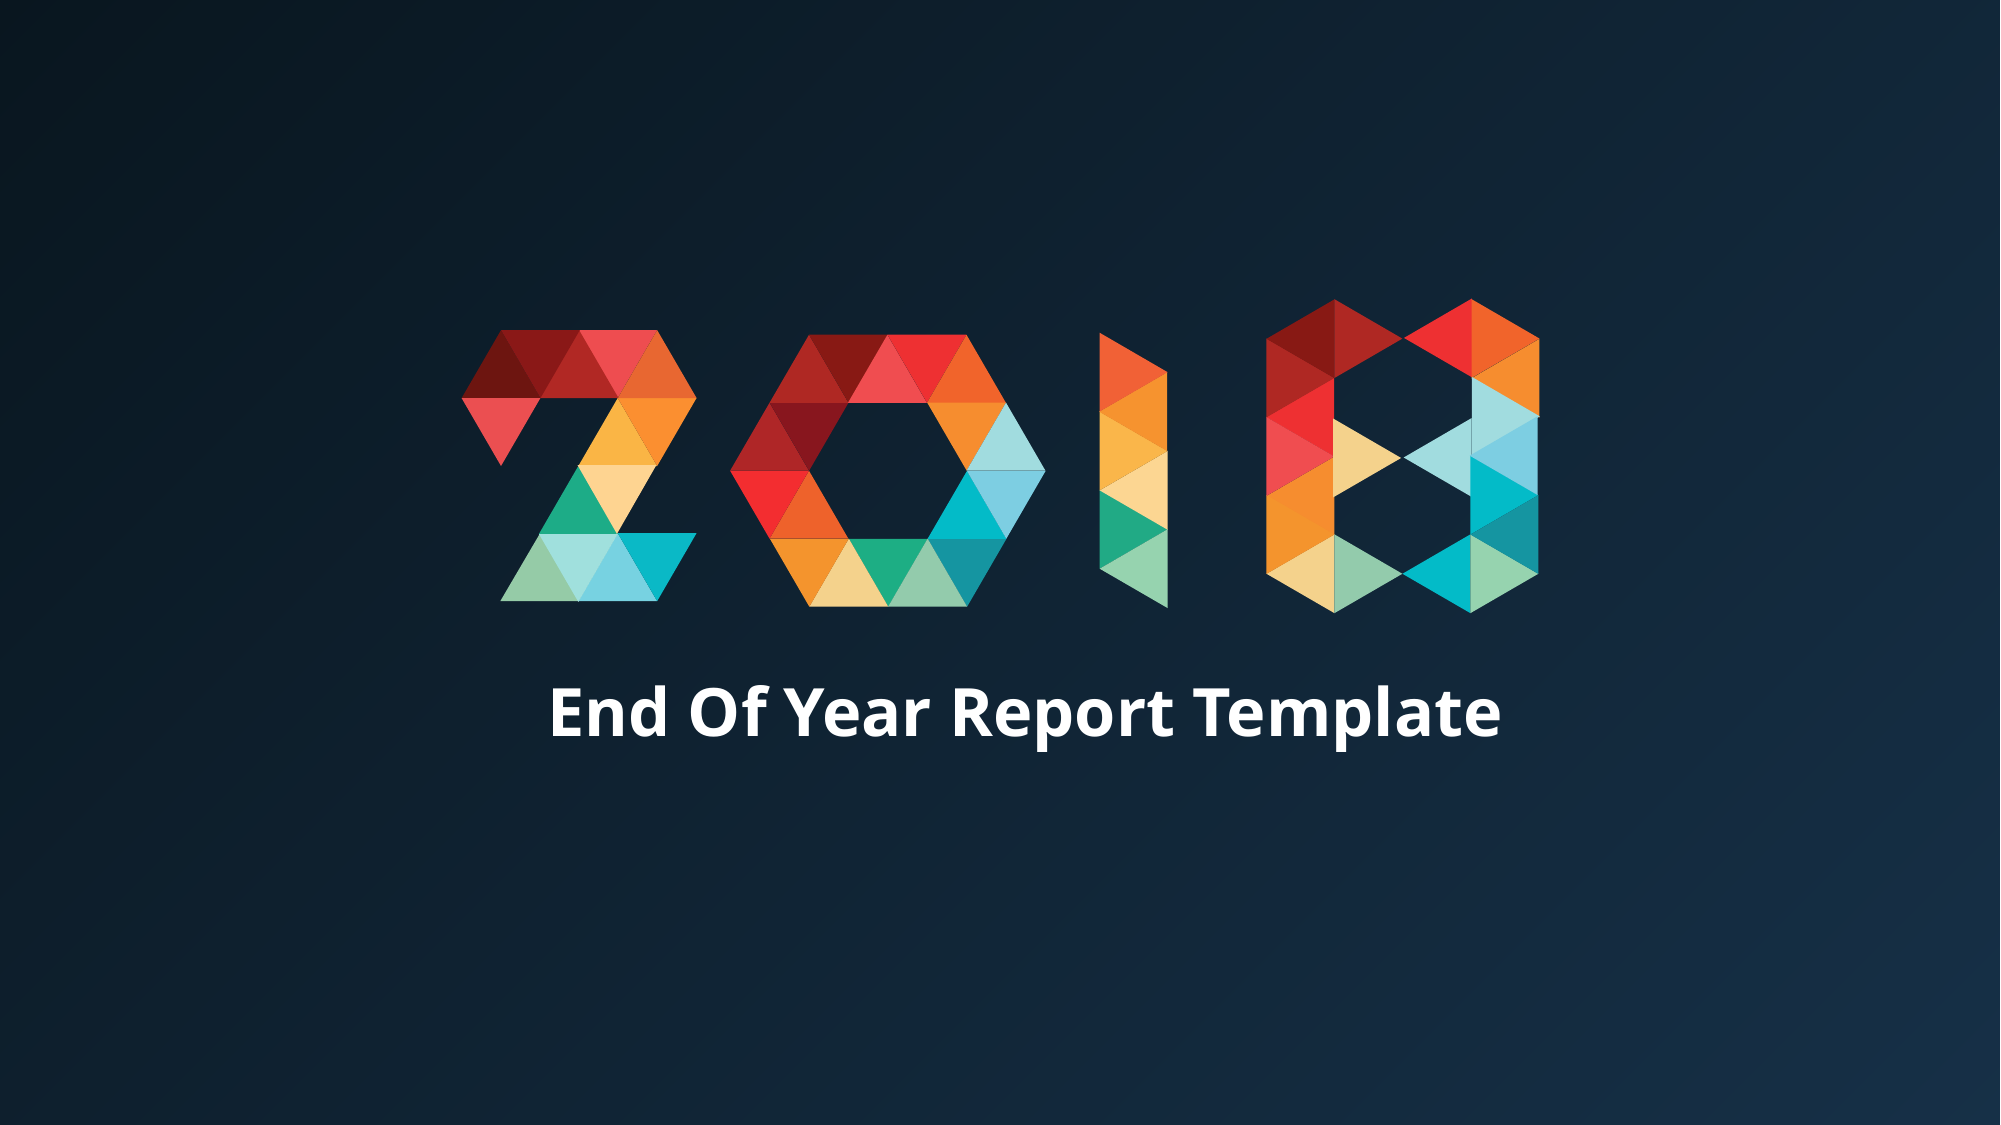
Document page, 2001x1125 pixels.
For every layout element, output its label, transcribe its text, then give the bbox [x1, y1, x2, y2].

text_box [846, 335, 925, 404]
text_box [578, 400, 654, 464]
text_box [925, 401, 1005, 470]
text_box [538, 536, 618, 604]
text_box [1265, 496, 1333, 576]
text_box [931, 540, 1007, 606]
text_box [1470, 375, 1538, 453]
text_box [1401, 417, 1470, 497]
text_box [728, 404, 808, 472]
text_box [1468, 493, 1540, 576]
text_box [1098, 330, 1170, 414]
text_box [461, 331, 537, 396]
text_box [498, 536, 576, 603]
text_box [1333, 297, 1403, 380]
text_box [499, 329, 582, 396]
text_box [767, 335, 846, 404]
text_box [965, 469, 1048, 541]
text_box [925, 472, 1005, 540]
text_box [1267, 538, 1333, 614]
text_box [1473, 337, 1541, 415]
text_box [771, 472, 851, 540]
text_box [770, 540, 850, 609]
text_box [1265, 417, 1332, 498]
text_box [769, 404, 849, 473]
text_box [811, 540, 890, 608]
text_box [1469, 458, 1534, 533]
text_box [926, 332, 1006, 401]
text_box [543, 331, 621, 400]
text_box [580, 538, 656, 603]
text_box [885, 333, 965, 402]
text_box [1100, 453, 1169, 532]
text_box [537, 467, 616, 536]
text_box End Of Year Report Template [500, 662, 1551, 758]
text_box [1098, 492, 1164, 567]
text_box [1098, 414, 1167, 493]
text_box [582, 329, 656, 393]
text_box [618, 532, 699, 604]
text_box [966, 400, 1046, 469]
text_box [1097, 530, 1169, 610]
text_box [729, 472, 809, 541]
text_box [1470, 297, 1539, 375]
text_box [1400, 533, 1469, 614]
text_box [1271, 460, 1336, 533]
text_box [618, 328, 699, 400]
text_box [575, 464, 656, 536]
text_box [807, 333, 885, 402]
text_box [1467, 414, 1539, 497]
text_box [1265, 340, 1333, 420]
text_box [888, 540, 969, 608]
text_box [1401, 298, 1470, 377]
text_box [1332, 416, 1402, 500]
text_box [459, 396, 543, 469]
text_box [1271, 380, 1336, 453]
text_box [851, 537, 926, 603]
text_box [618, 400, 697, 469]
text_box [1469, 537, 1538, 615]
text_box [1100, 374, 1169, 453]
text_box [1264, 299, 1333, 379]
text_box [1333, 532, 1402, 615]
